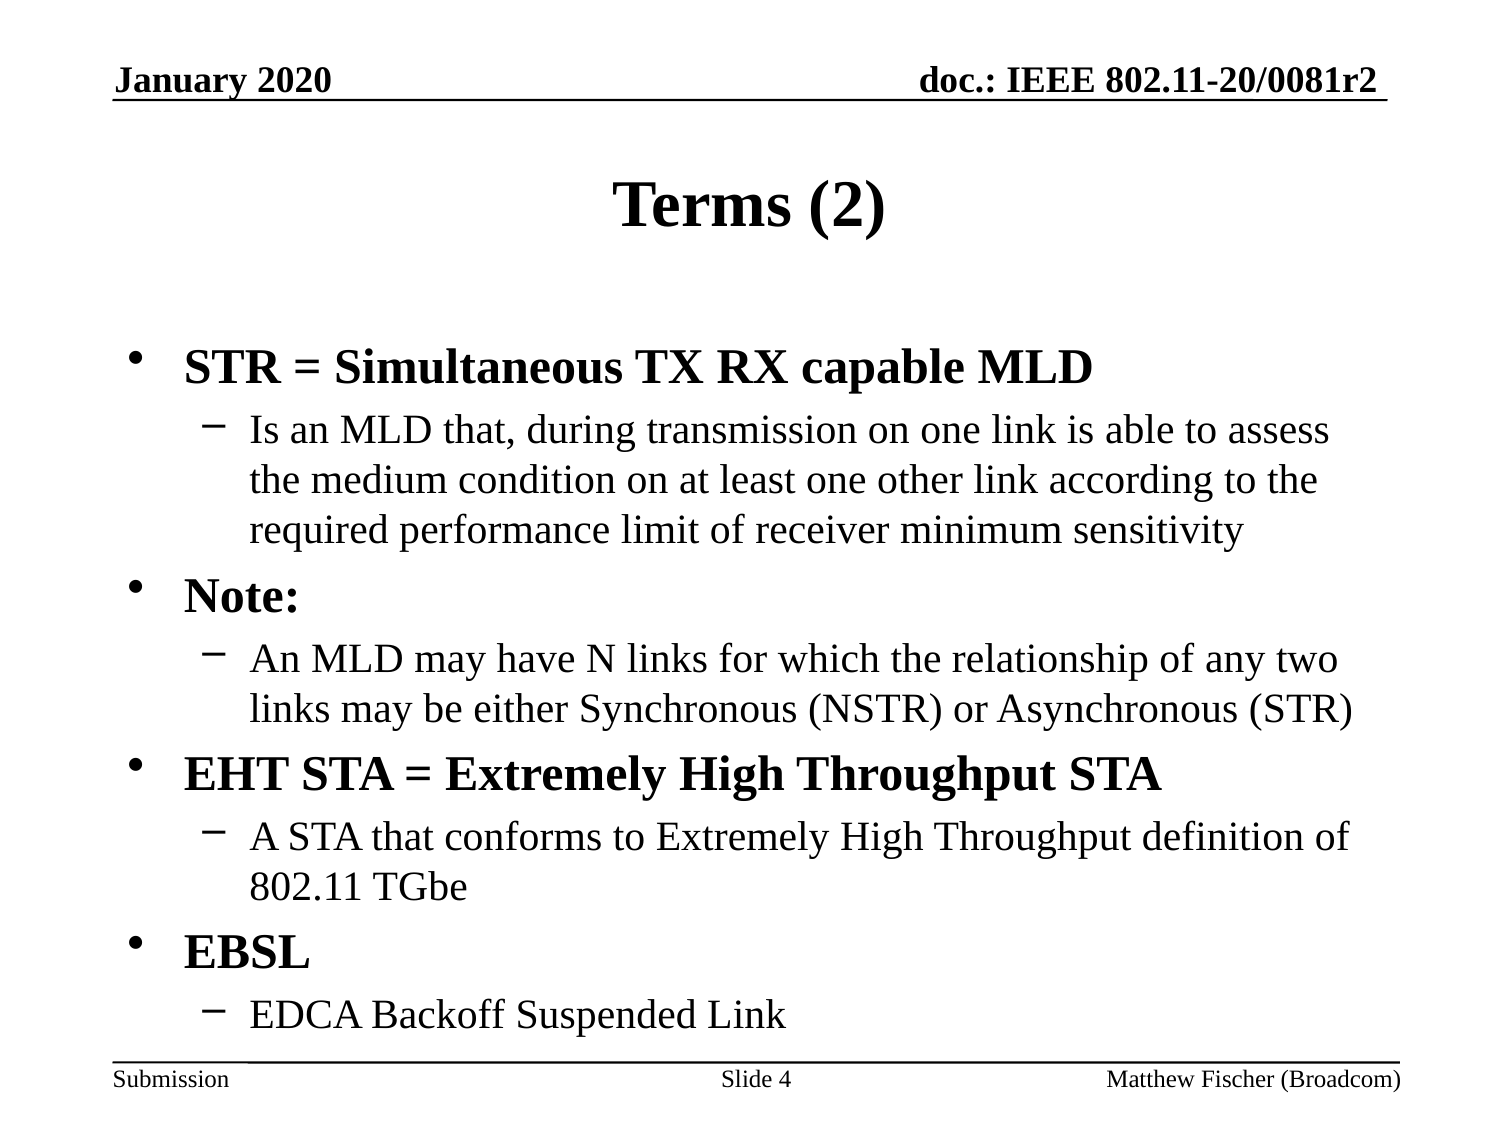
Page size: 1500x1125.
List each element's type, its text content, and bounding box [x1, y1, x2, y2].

list STR = Simultaneous TX RX capable MLD Is an MLD that, during transmission on one link is able to assess the medium condition on at least one other link according to the required performance limit of receiver minimum sensitivity Note: An MLD may have N links for which the relationship of any two links may be either Synchronous (NSTR) or Asynchronous (STR) EHT STA = Extremely High Throughput STA A STA that conforms to Extremely High Throughput definition of 802.11 TGbe EBSL EDCA Backoff Suspended Link [112, 326, 1388, 1002]
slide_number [114, 54, 335, 101]
slide_number Slide 4 [712, 1061, 800, 1093]
footer Matthew Fischer (Broadcom) [1102, 1061, 1402, 1093]
title Terms (2) [112, 112, 1388, 288]
